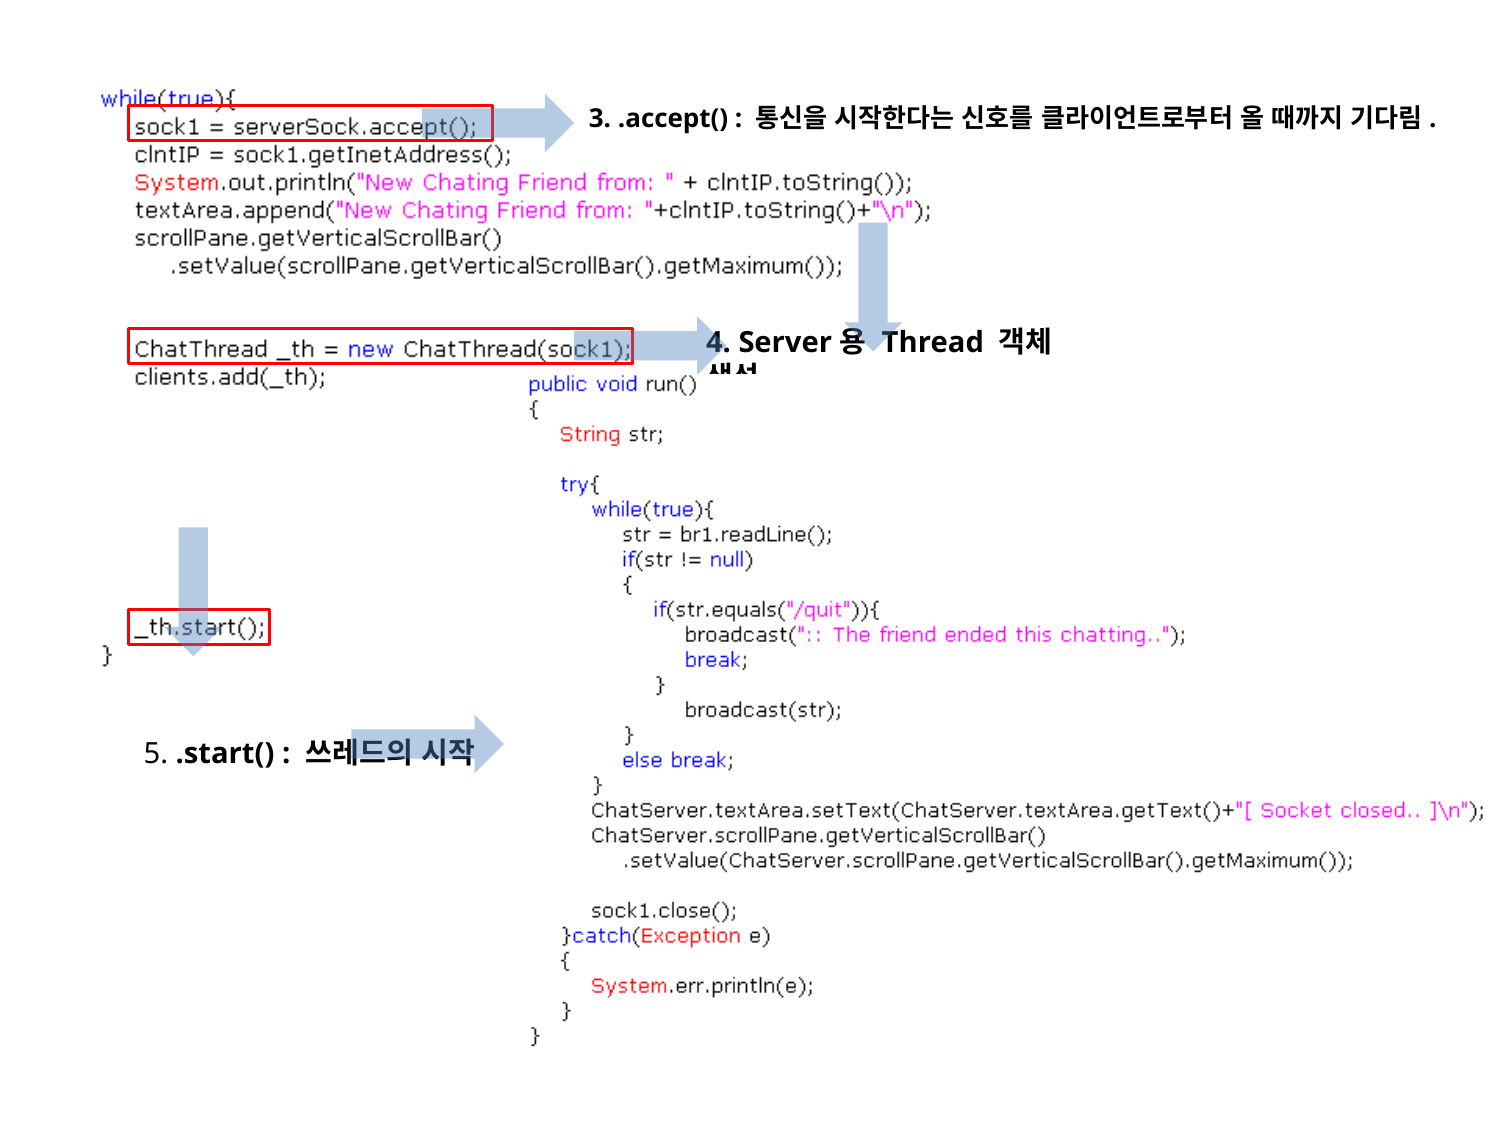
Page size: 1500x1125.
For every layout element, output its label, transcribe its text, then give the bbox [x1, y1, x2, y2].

text_box 5. .start() : 쓰레드의 시작 [128, 726, 521, 777]
text_box 4. Server용 Thread 객체 생성 [941, 316, 1125, 373]
text_box [349, 712, 506, 776]
text_box 3. .accept() : 통신을 시작한다는 신호를 클라이언트로부터 올 때까지 기다림. [941, 93, 1500, 140]
picture [93, 81, 1489, 1051]
